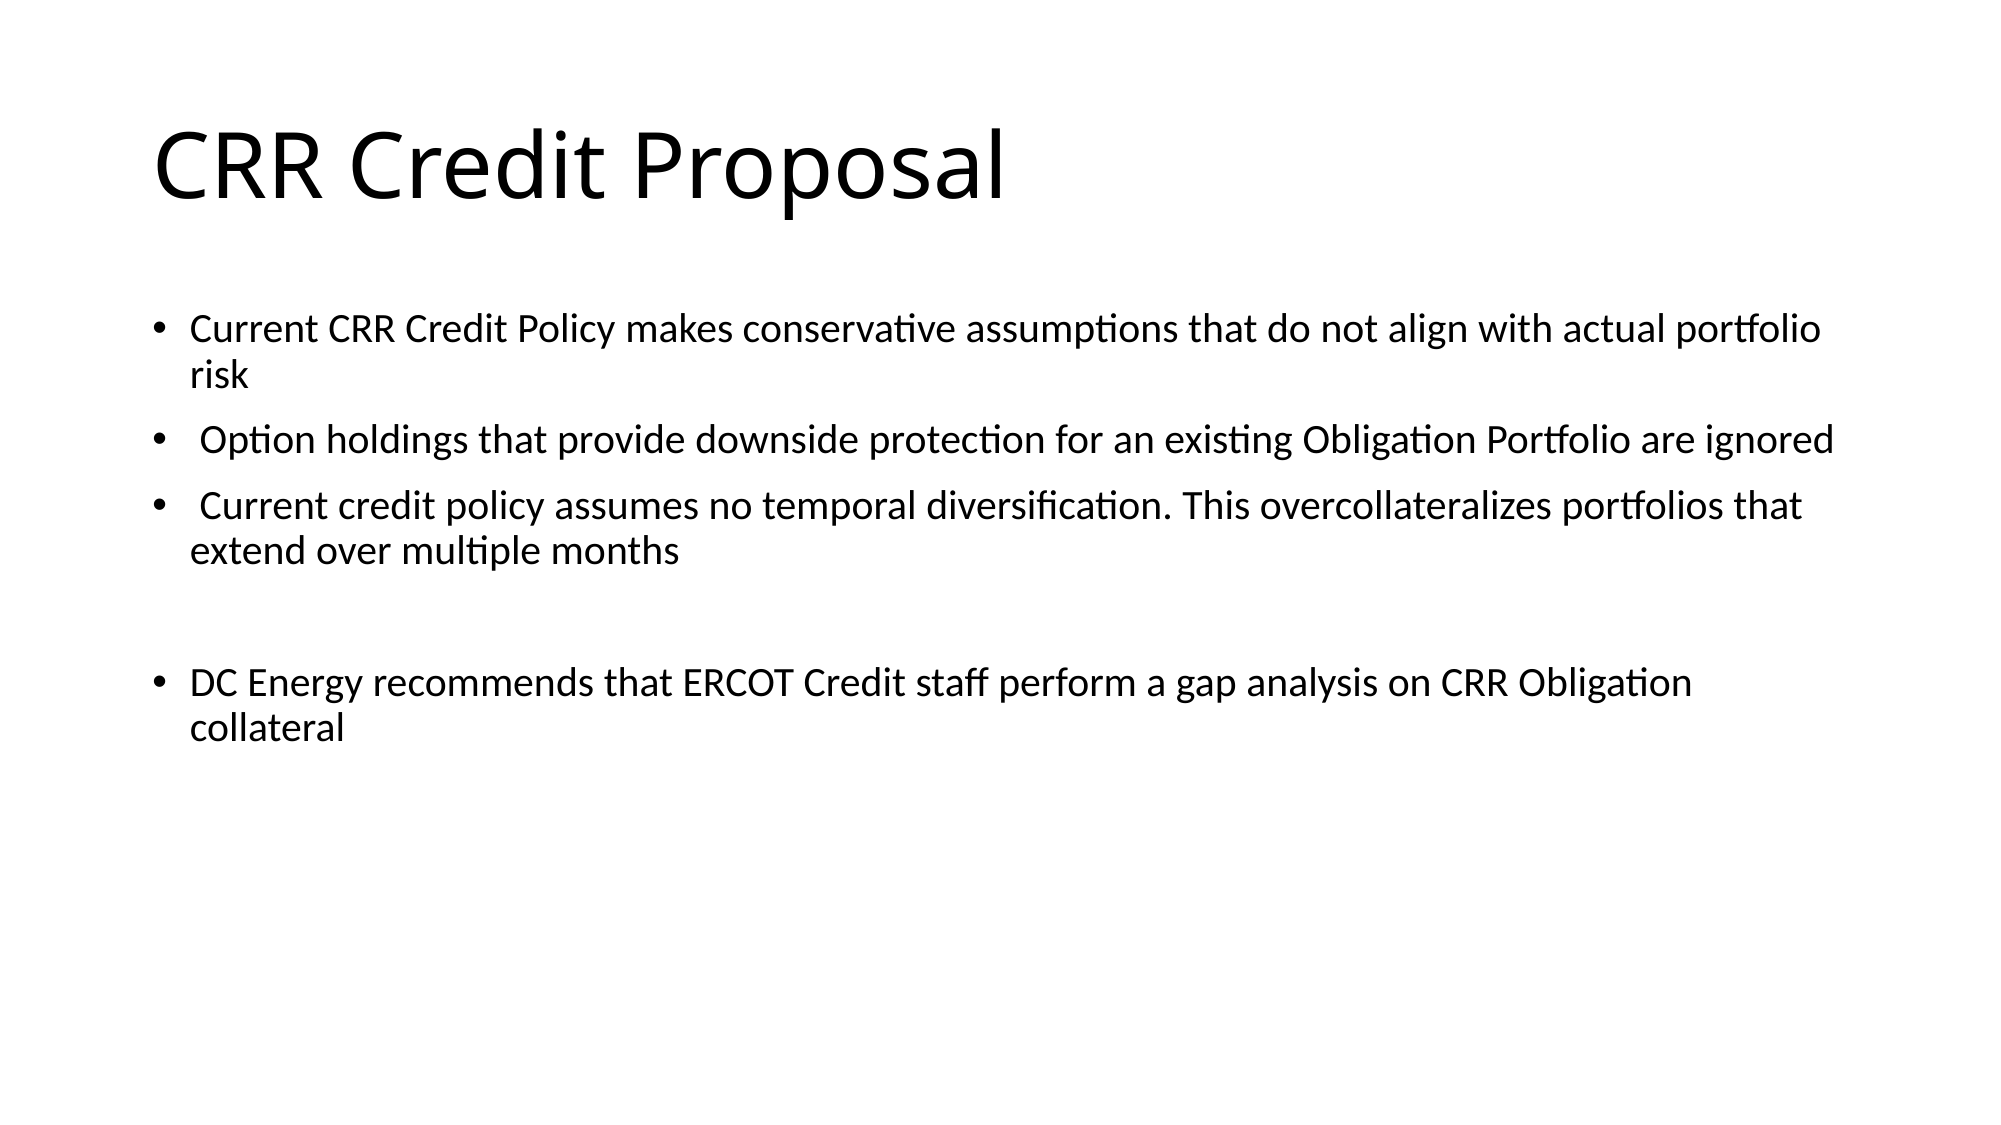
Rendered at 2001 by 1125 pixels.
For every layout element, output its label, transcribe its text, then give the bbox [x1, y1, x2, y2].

title CRR Credit Proposal [137, 59, 1863, 278]
list Current CRR Credit Policy makes conservative assumptions that do not align with actual portfolio risk Option holdings that provide downside protection for an existing Obligation Portfolio are ignored Current credit policy assumes no temporal diversification. This overcollateralizes portfolios that extend over multiple months DC Energy recommends that ERCOT Credit staff perform a gap analysis on CRR Obligation collateral [137, 299, 1863, 1014]
